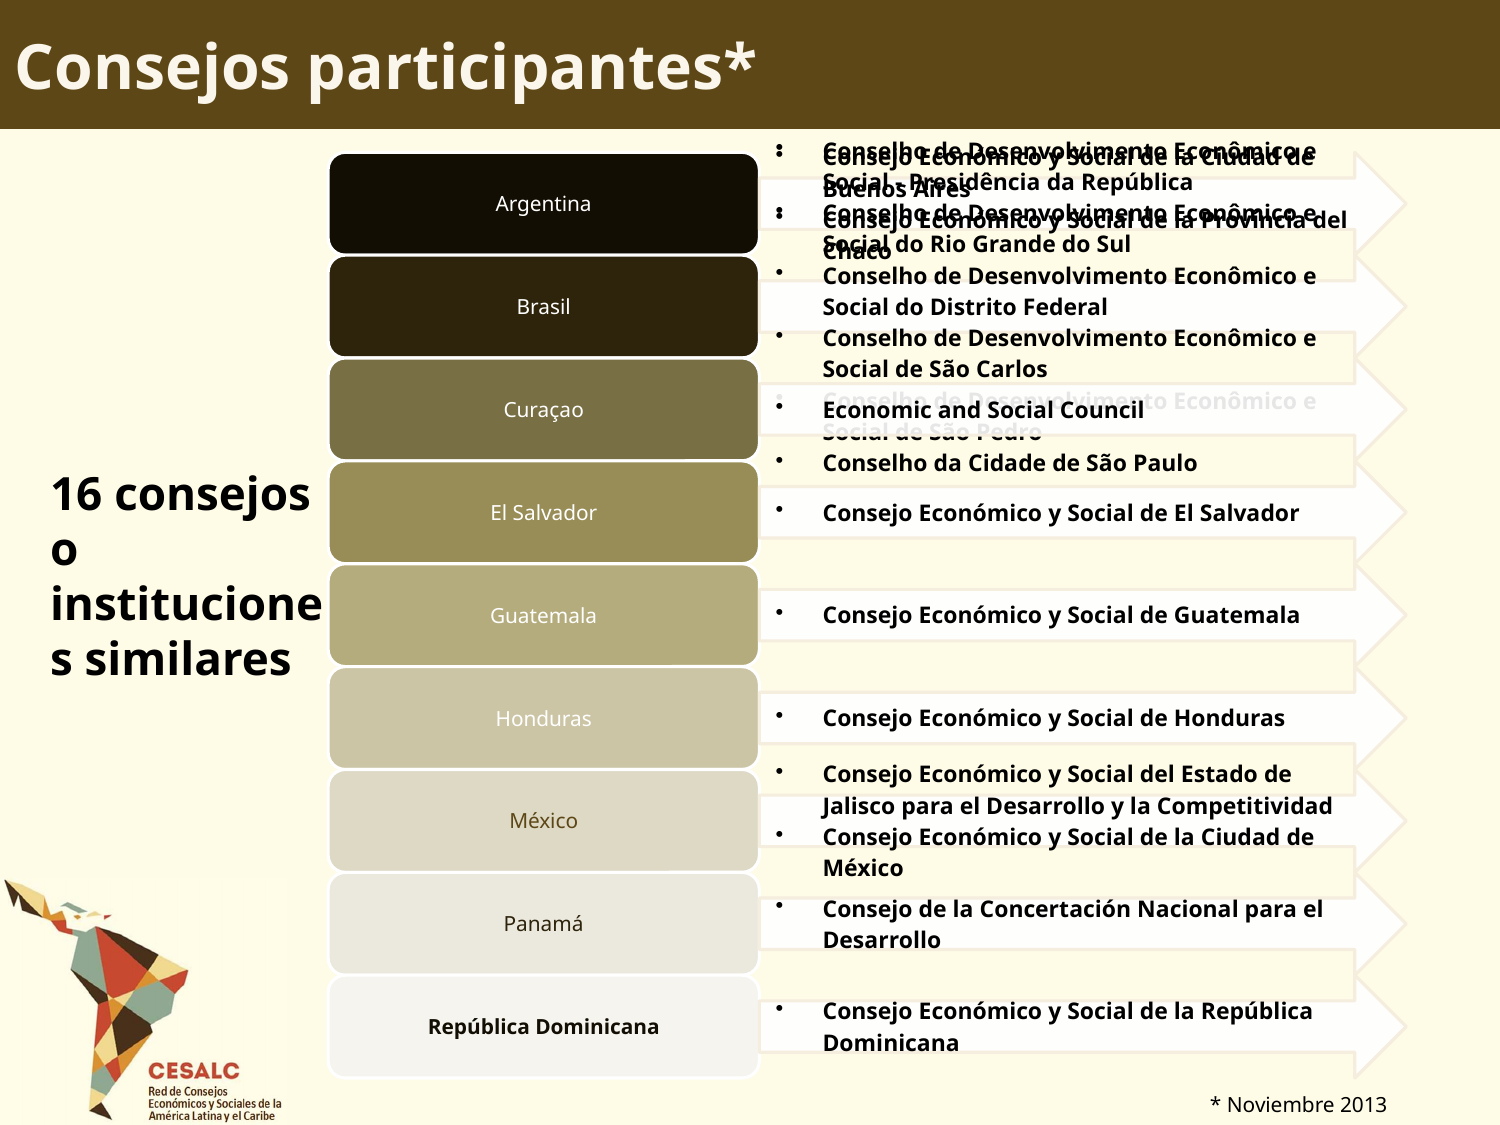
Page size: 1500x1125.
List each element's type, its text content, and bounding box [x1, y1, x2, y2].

text_box * Noviembre 2013 [1195, 1084, 1442, 1125]
picture [0, 878, 288, 1125]
text_box Consejos participantes* [0, 0, 1500, 129]
text_box 16 consejos o instituciones similares [35, 456, 321, 692]
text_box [327, 152, 1407, 1079]
